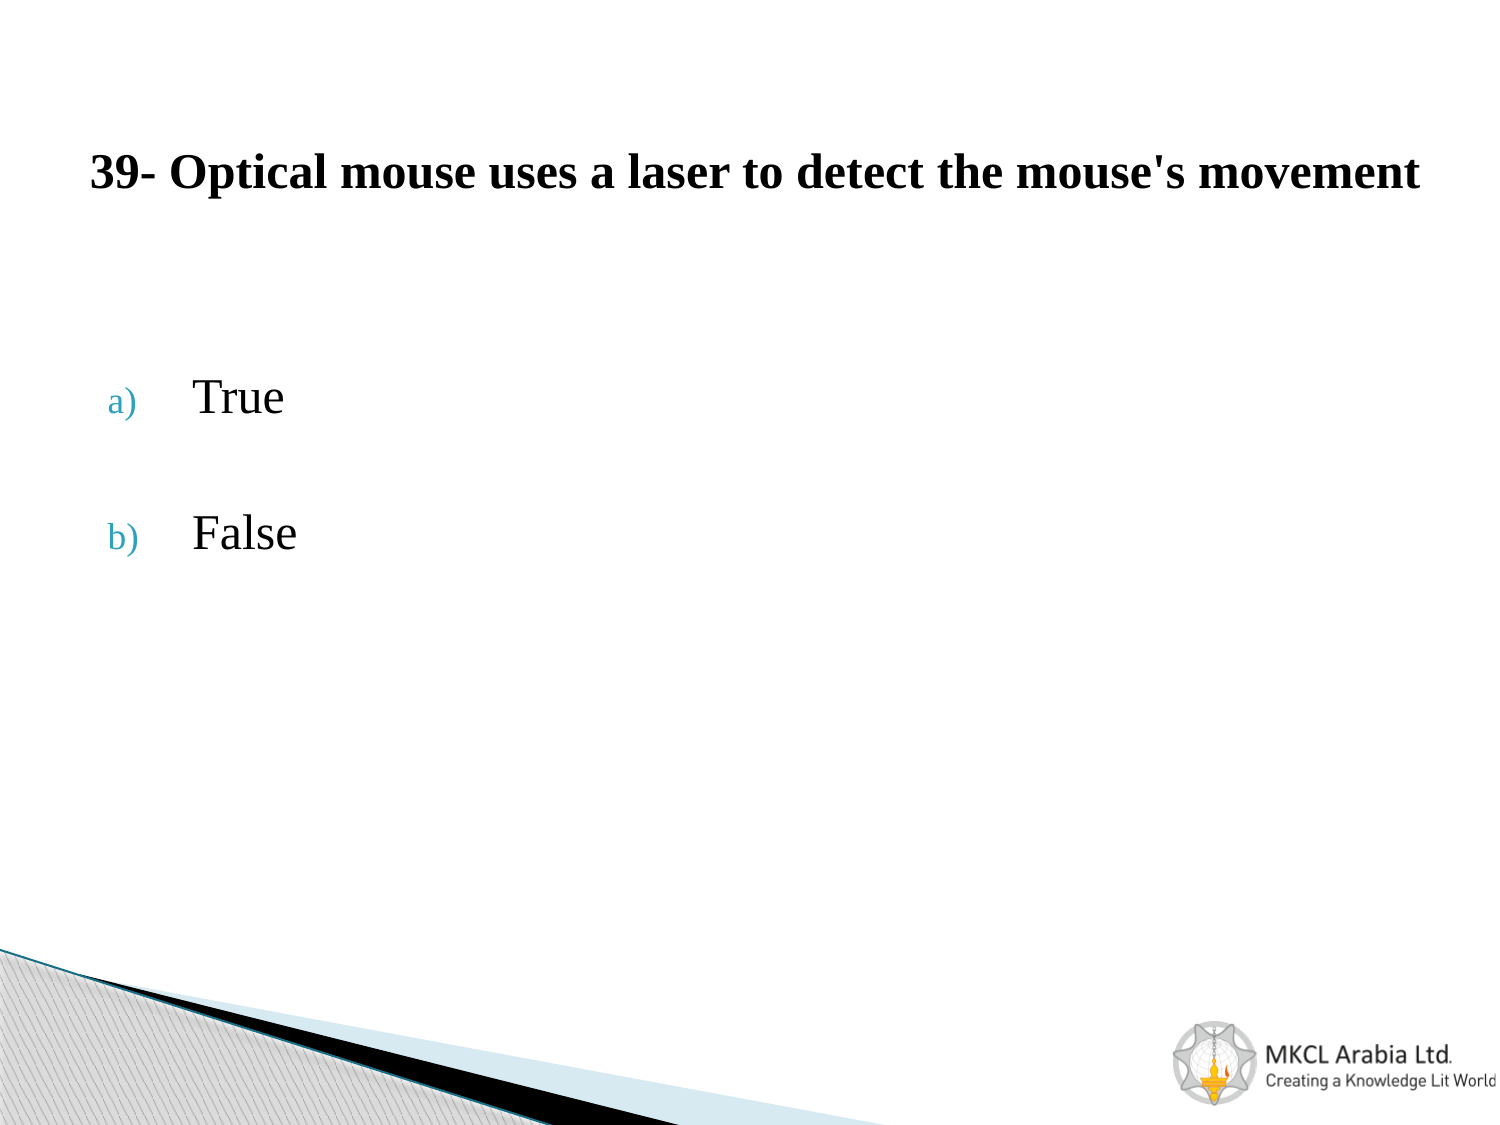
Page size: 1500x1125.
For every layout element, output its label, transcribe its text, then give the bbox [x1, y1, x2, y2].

picture [1172, 1021, 1496, 1106]
title 39- Optical mouse uses a laser to detect the mouse's movement [75, 75, 1438, 263]
list True False [75, 287, 1425, 1030]
